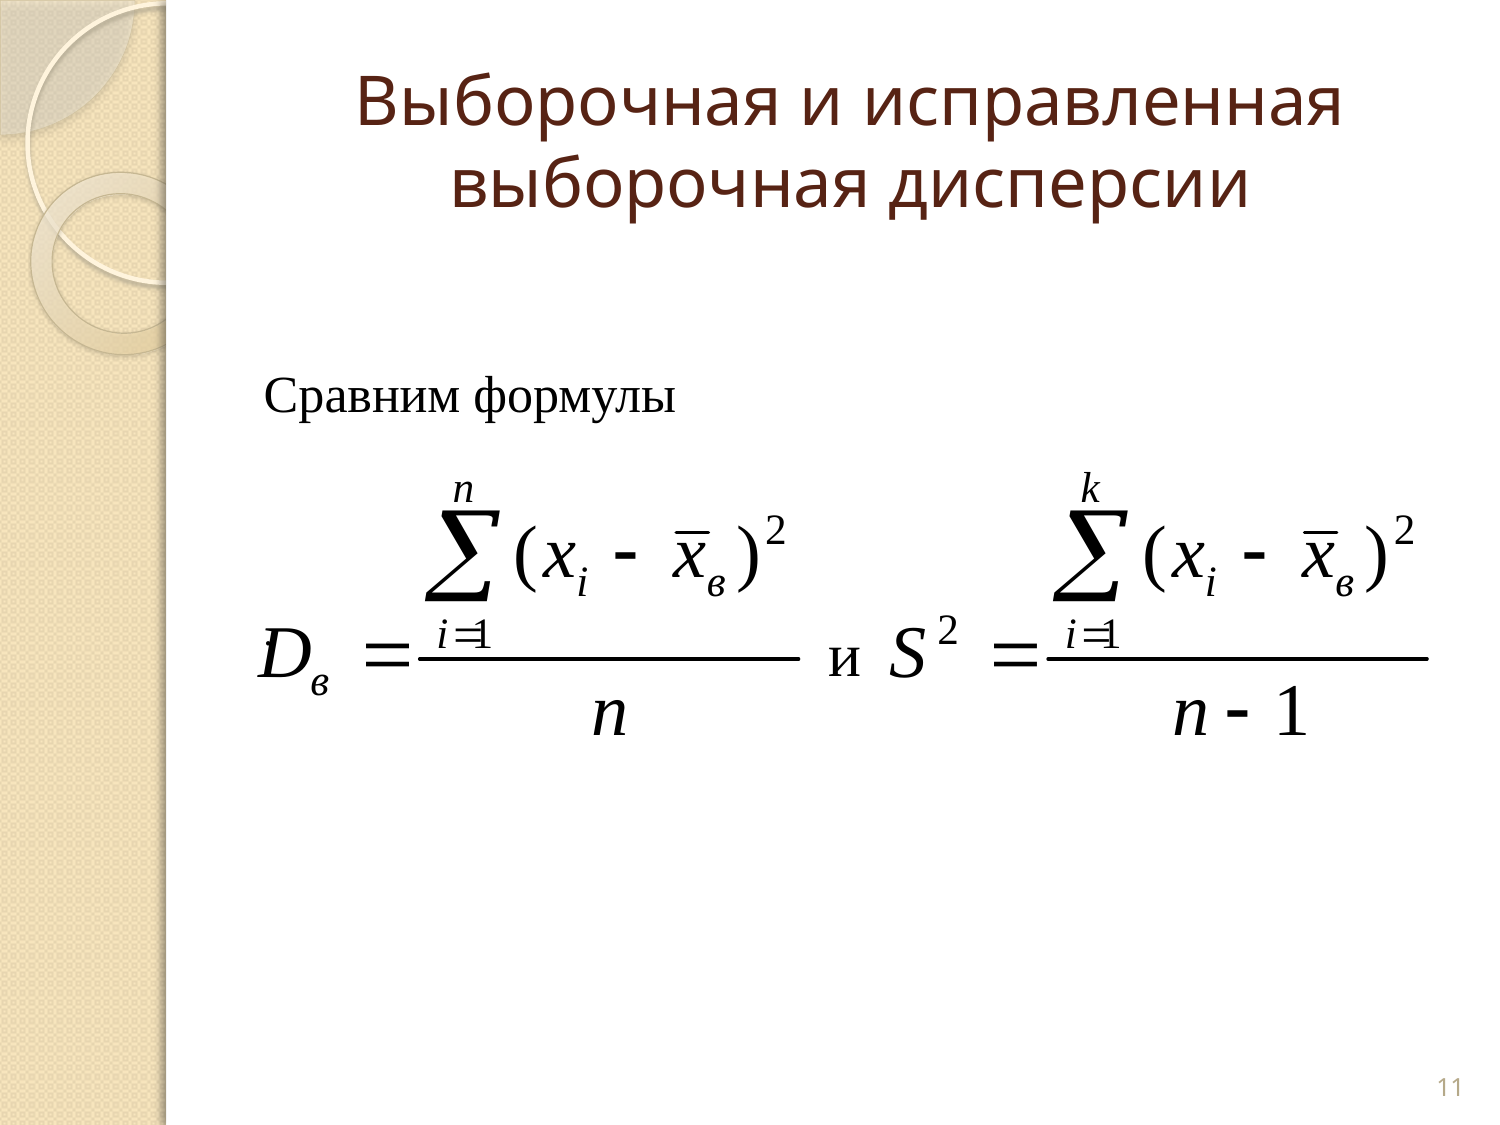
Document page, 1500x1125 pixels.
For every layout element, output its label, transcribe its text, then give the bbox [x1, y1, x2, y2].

slide_number 11 [1413, 1034, 1488, 1113]
title Выборочная и исправленная выборочная дисперсии [235, 45, 1466, 233]
picture [188, 454, 1436, 752]
list Сравним формулы . [235, 237, 1466, 1025]
